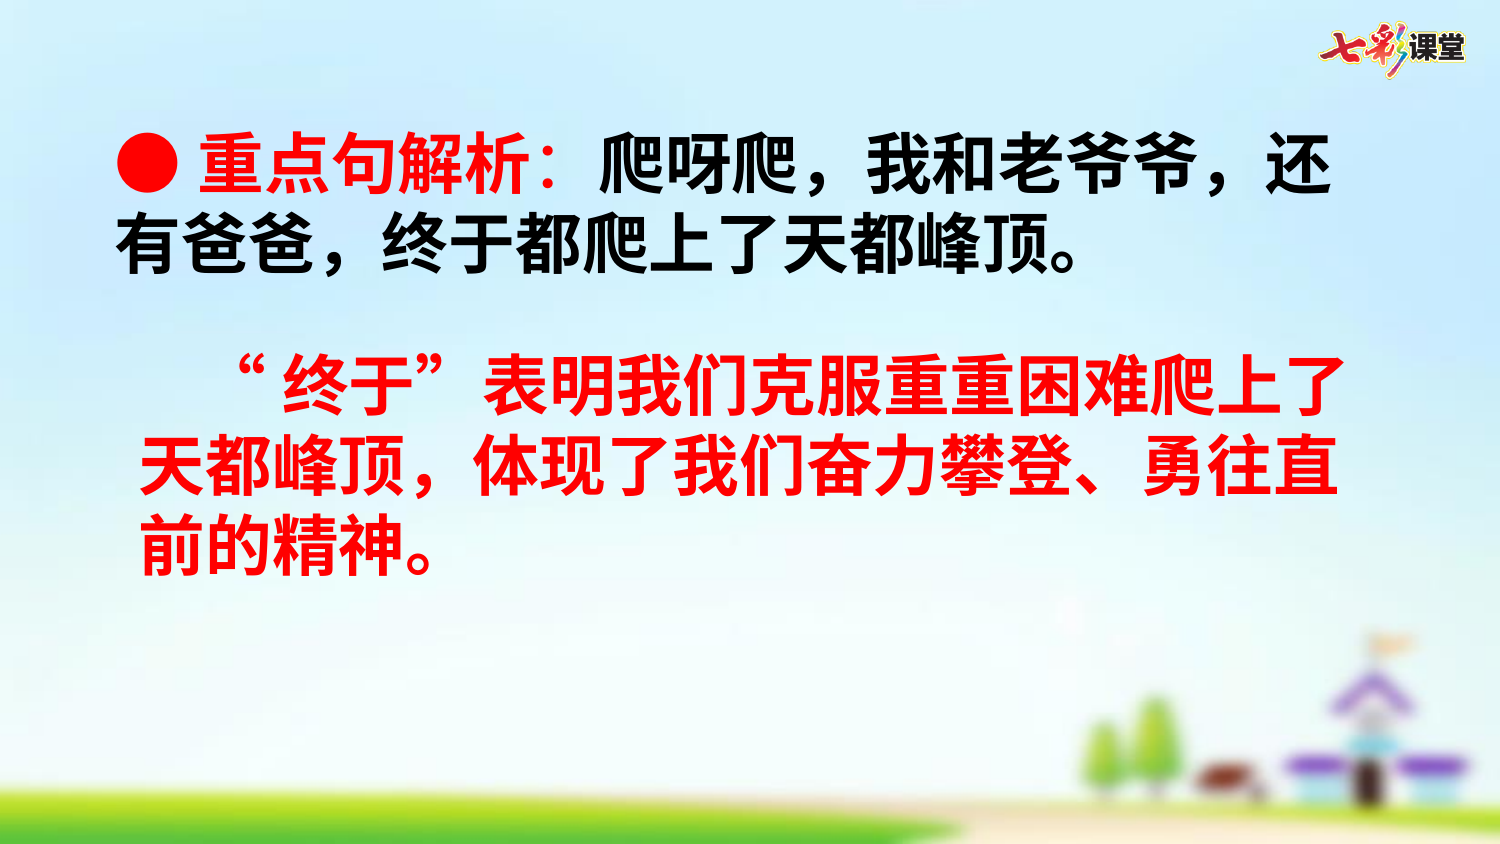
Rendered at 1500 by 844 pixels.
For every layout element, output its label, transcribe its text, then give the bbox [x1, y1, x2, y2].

picture [0, 0, 1500, 844]
text_box ●重点句解析：爬呀爬，我和老爷爷，还有爸爸，终于都爬上了天都峰顶。 [100, 114, 1411, 290]
text_box “终于”表明我们克服重重困难爬上了天都峰顶，体现了我们奋力攀登、勇往直前的精神。 [123, 336, 1388, 592]
